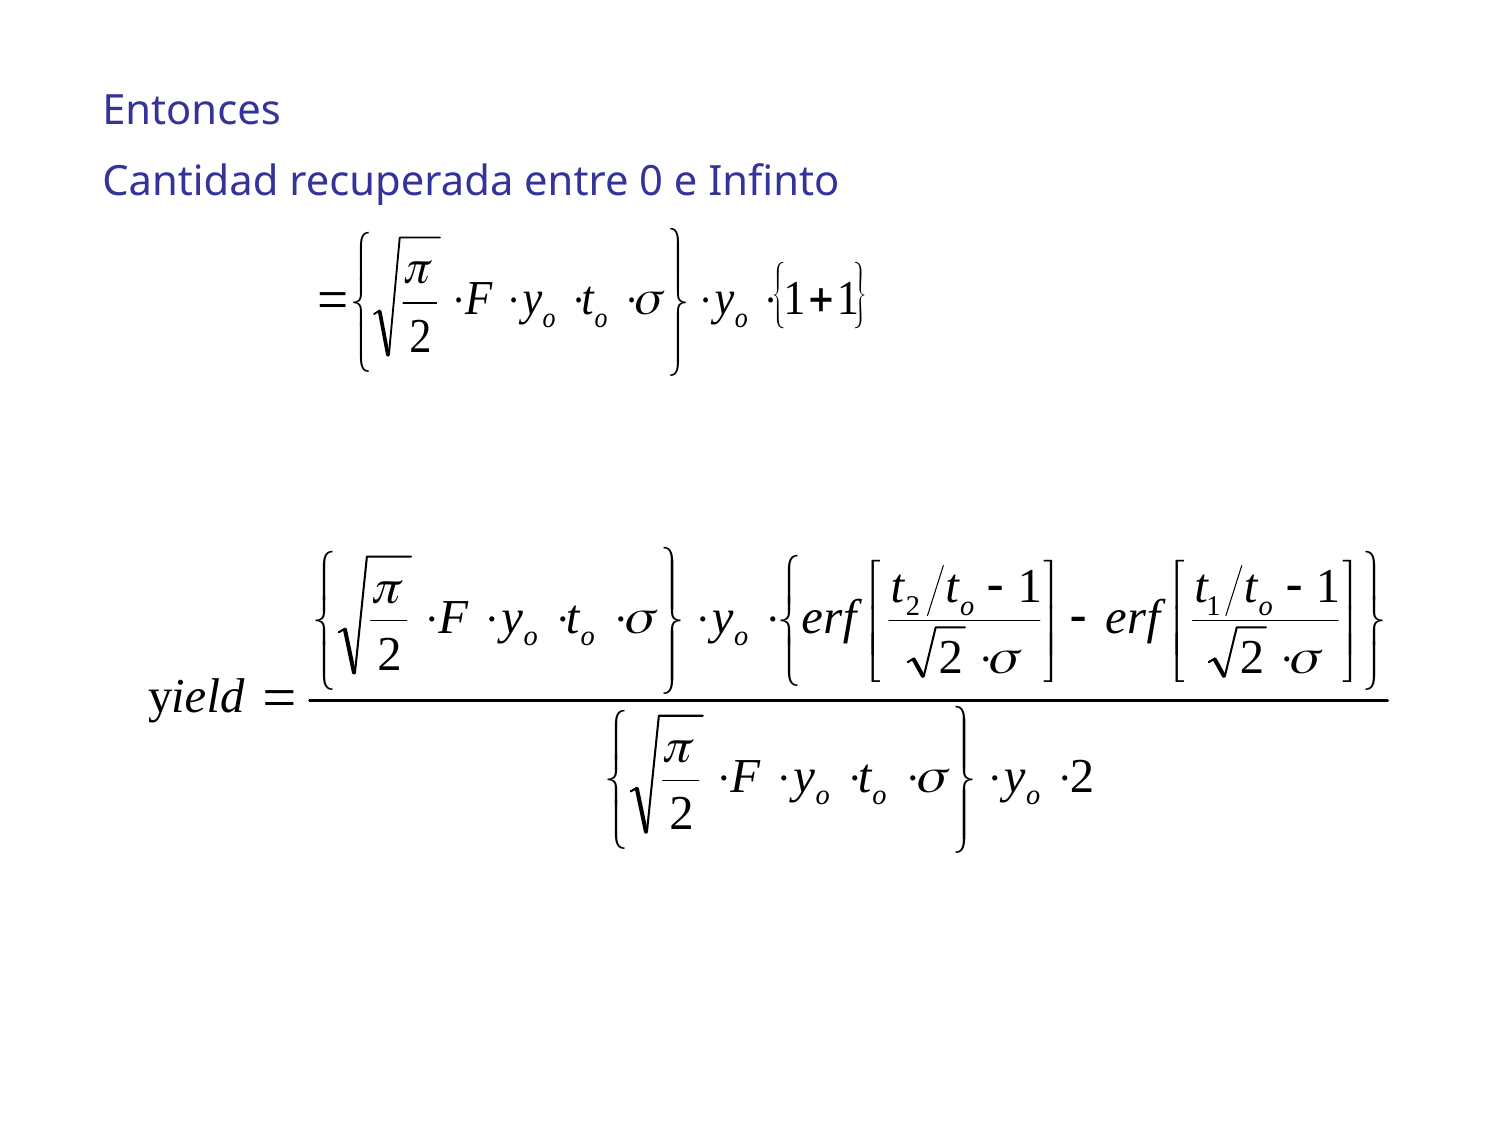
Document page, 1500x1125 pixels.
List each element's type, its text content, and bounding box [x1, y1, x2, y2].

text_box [138, 537, 1397, 864]
text_box Entonces Cantidad recuperada entre 0 e Infinto [87, 75, 1413, 211]
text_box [308, 216, 876, 389]
